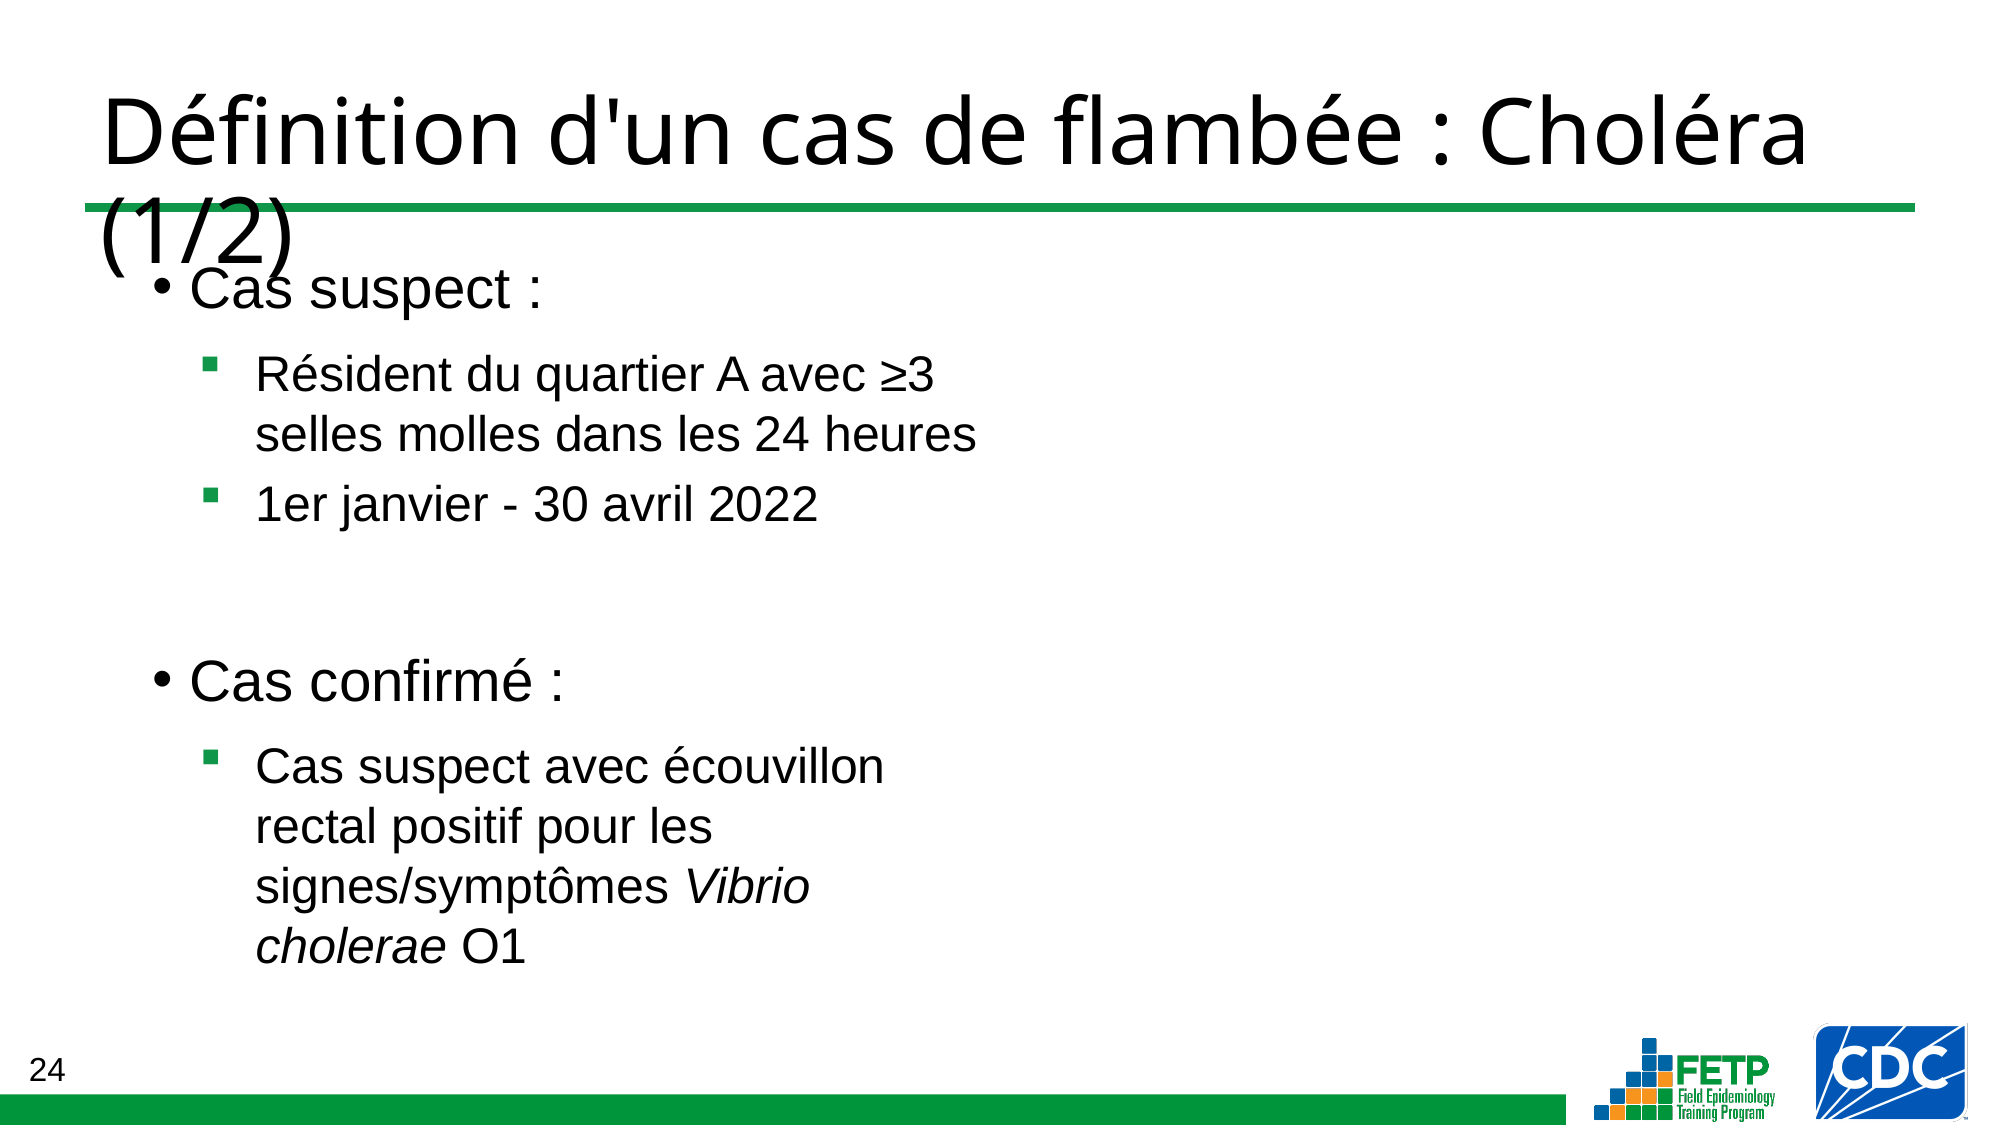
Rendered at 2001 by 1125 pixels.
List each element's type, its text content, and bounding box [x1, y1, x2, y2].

title Définition d'un cas de flambée : Choléra (1/2) [85, 78, 1915, 285]
picture [1813, 1023, 1968, 1122]
picture [1594, 1038, 1775, 1122]
list Cas suspect : Résident du quartier A avec ≥3 selles molles dans les 24 heures 1er janvier - 30 avril 2022 Cas confirmé : Cas suspect avec écouvillon rectal positif pour les signes/symptômes Vibrio cholerae O1 [137, 242, 1000, 1004]
